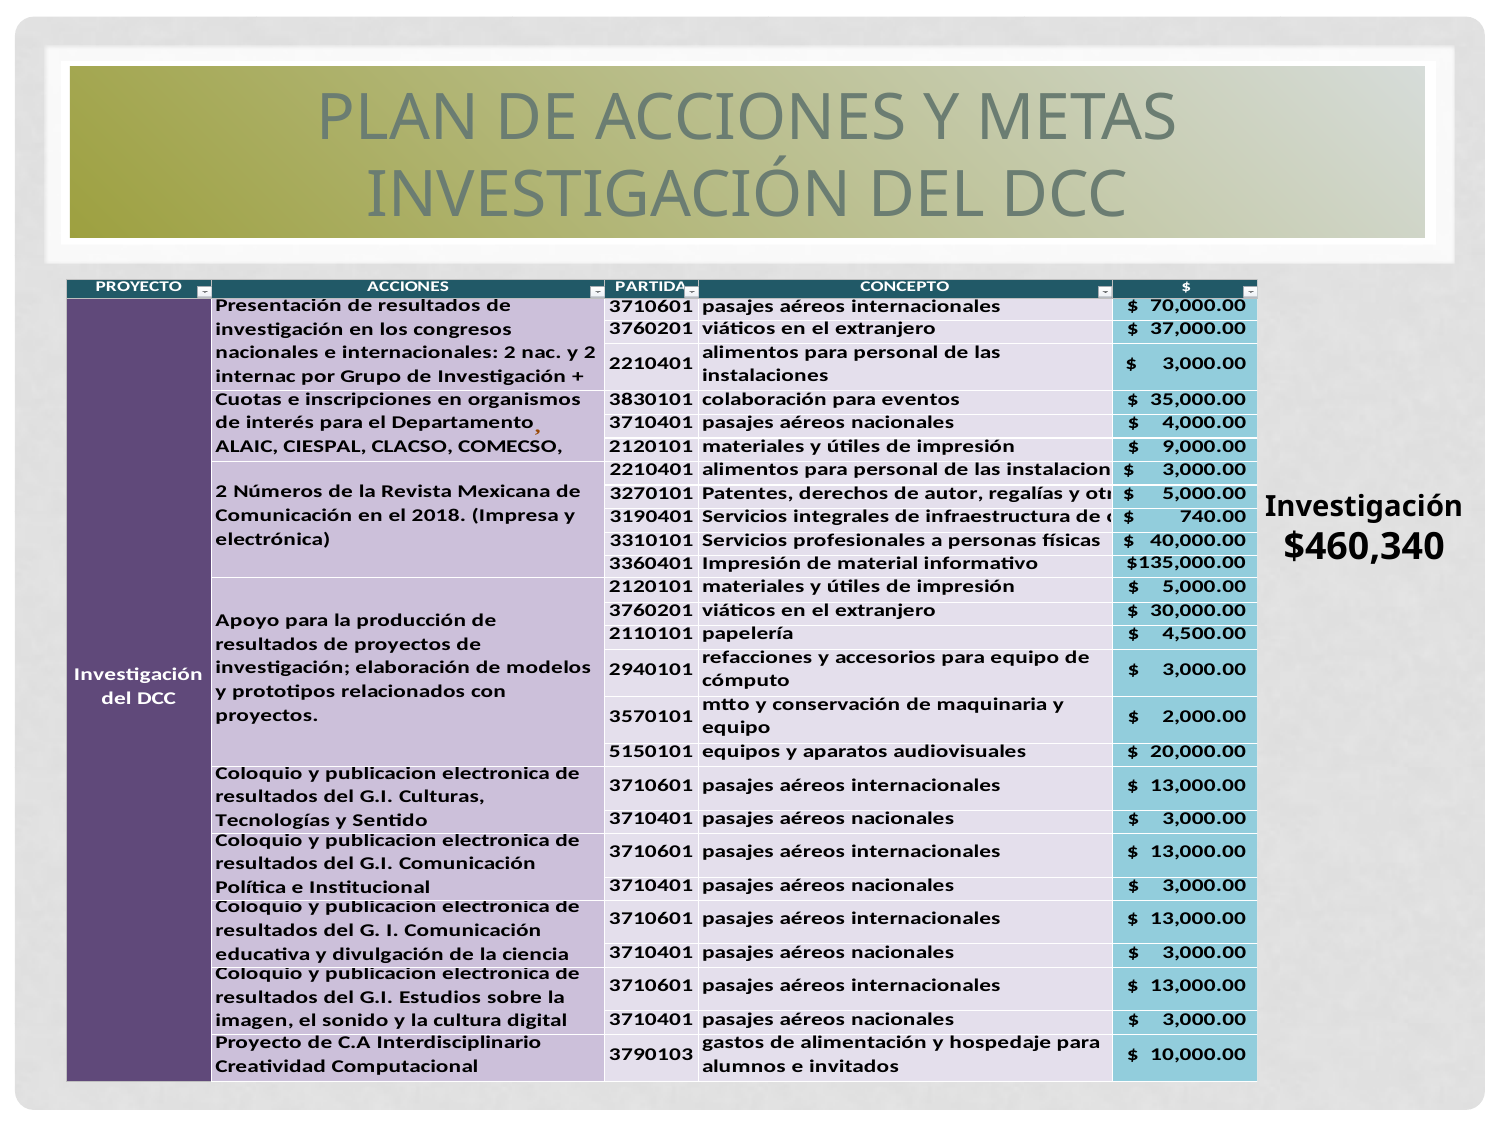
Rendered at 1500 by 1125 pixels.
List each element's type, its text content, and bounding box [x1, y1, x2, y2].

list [65, 278, 1259, 1083]
text_box Investigación $460,340 [1259, 479, 1483, 575]
title Plan de acciones y metas investigación del dcc [69, 66, 1425, 238]
